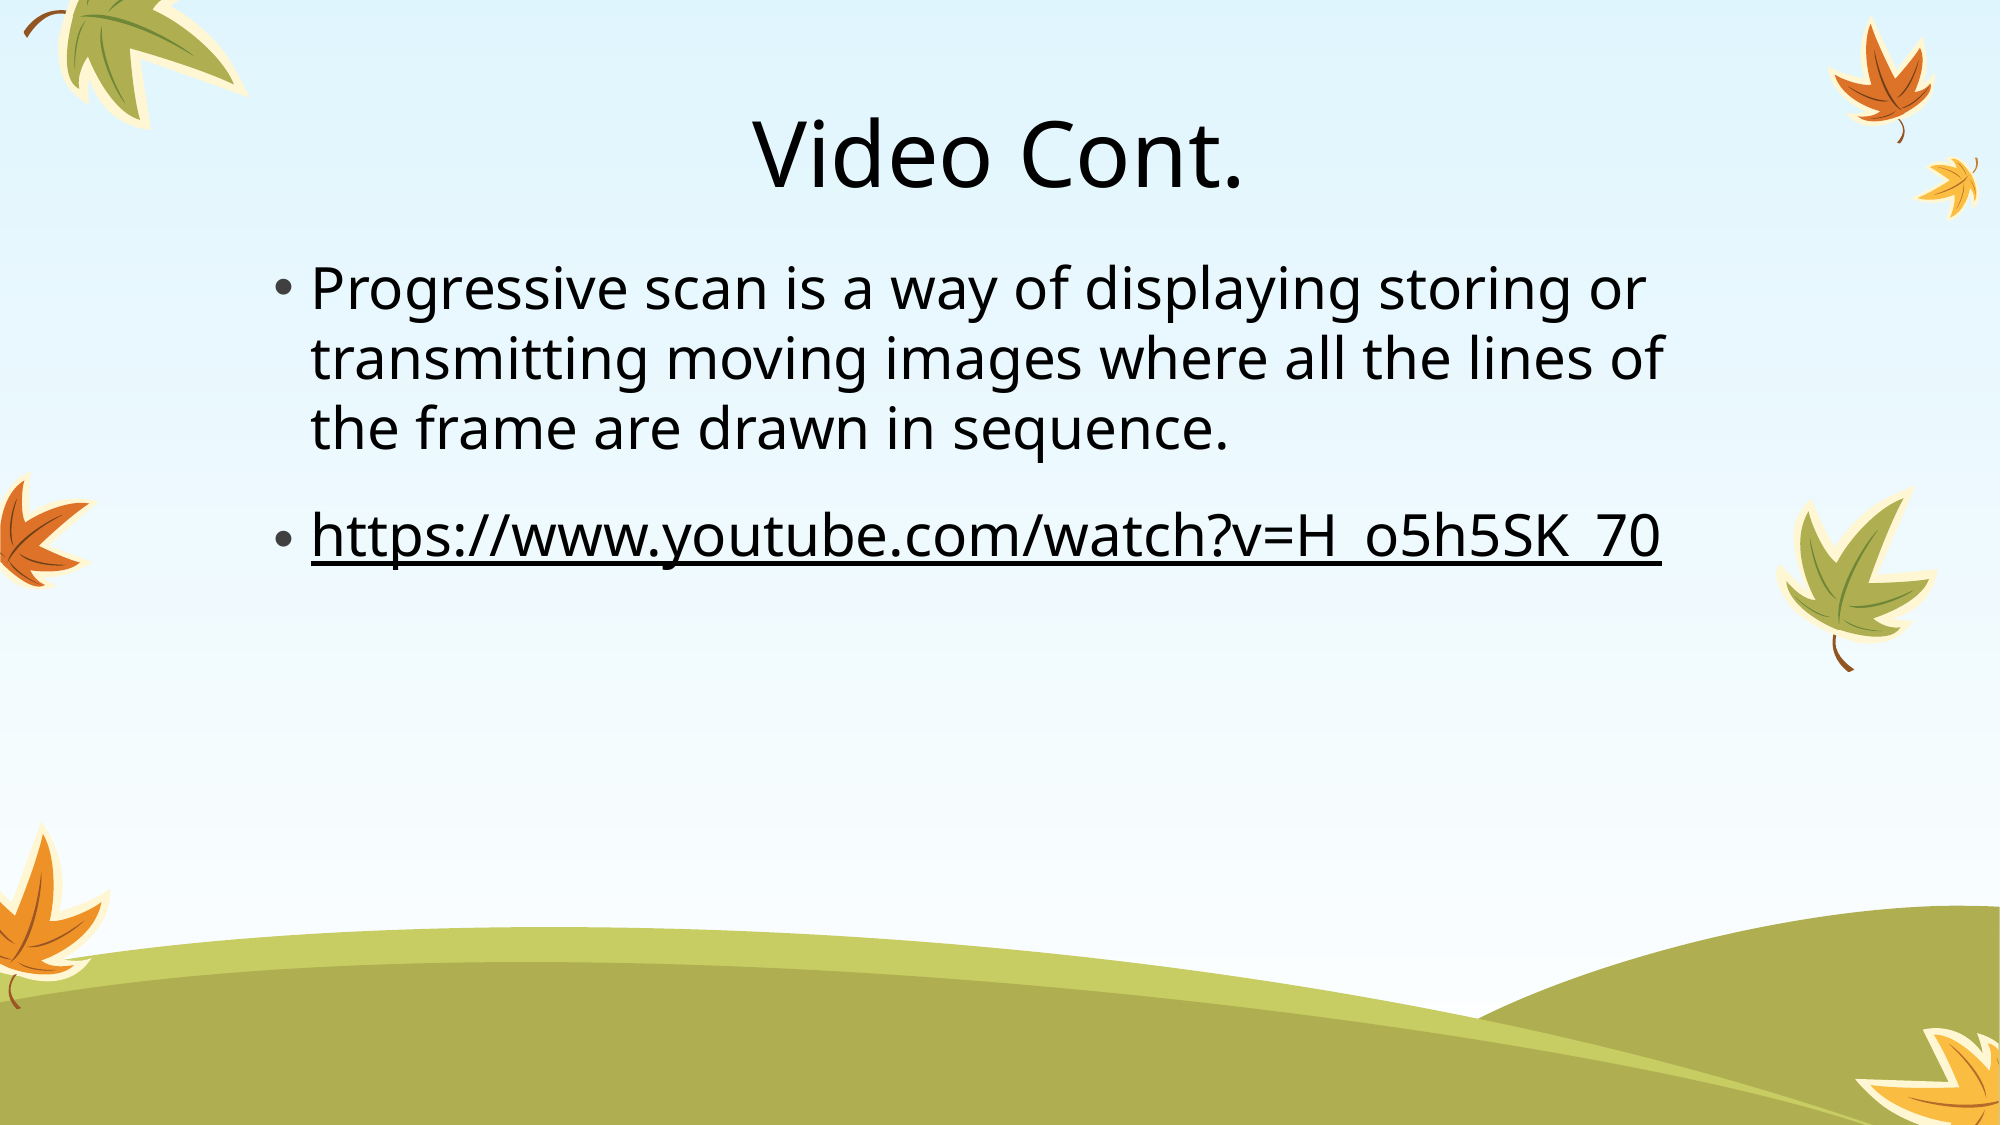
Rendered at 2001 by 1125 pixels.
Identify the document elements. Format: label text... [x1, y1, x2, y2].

list Progressive scan is a way of displaying storing or transmitting moving images where all the lines of the frame are drawn in sequence. https://www.youtube.com/watch?v=H_o5h5SK_70 [250, 243, 1750, 925]
title Video Cont. [249, 12, 1749, 216]
